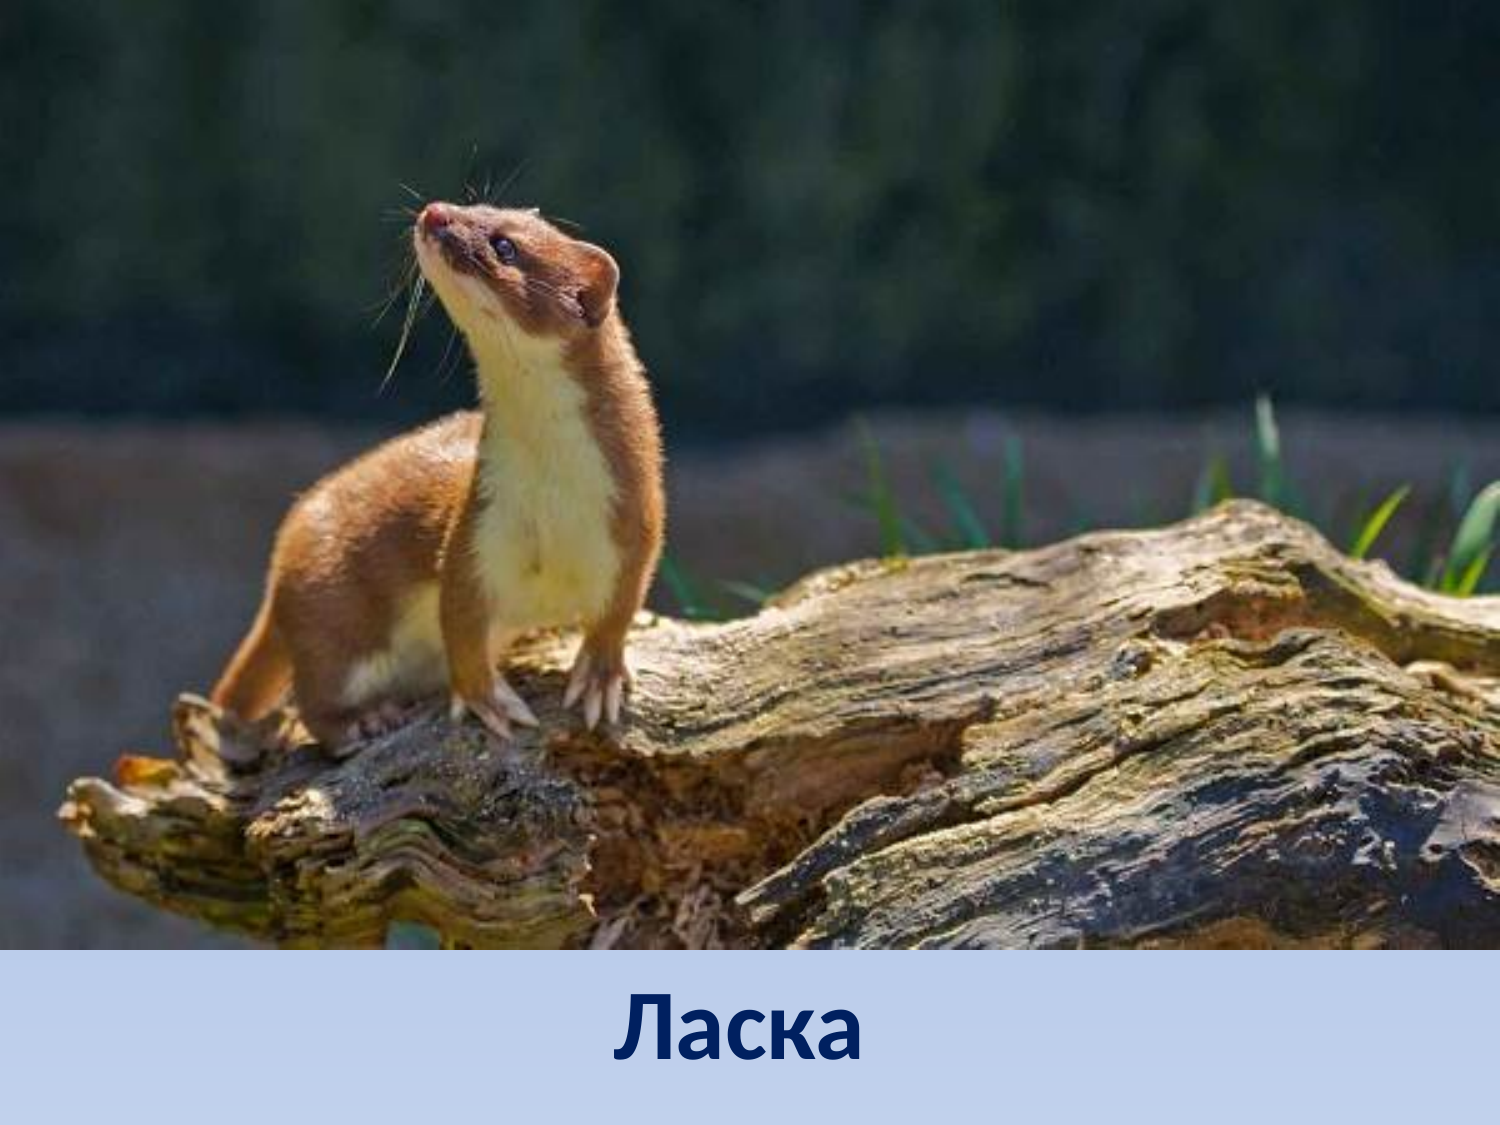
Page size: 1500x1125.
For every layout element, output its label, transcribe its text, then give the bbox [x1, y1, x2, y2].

text_box Ласка [598, 959, 880, 1087]
picture [0, 0, 1500, 951]
